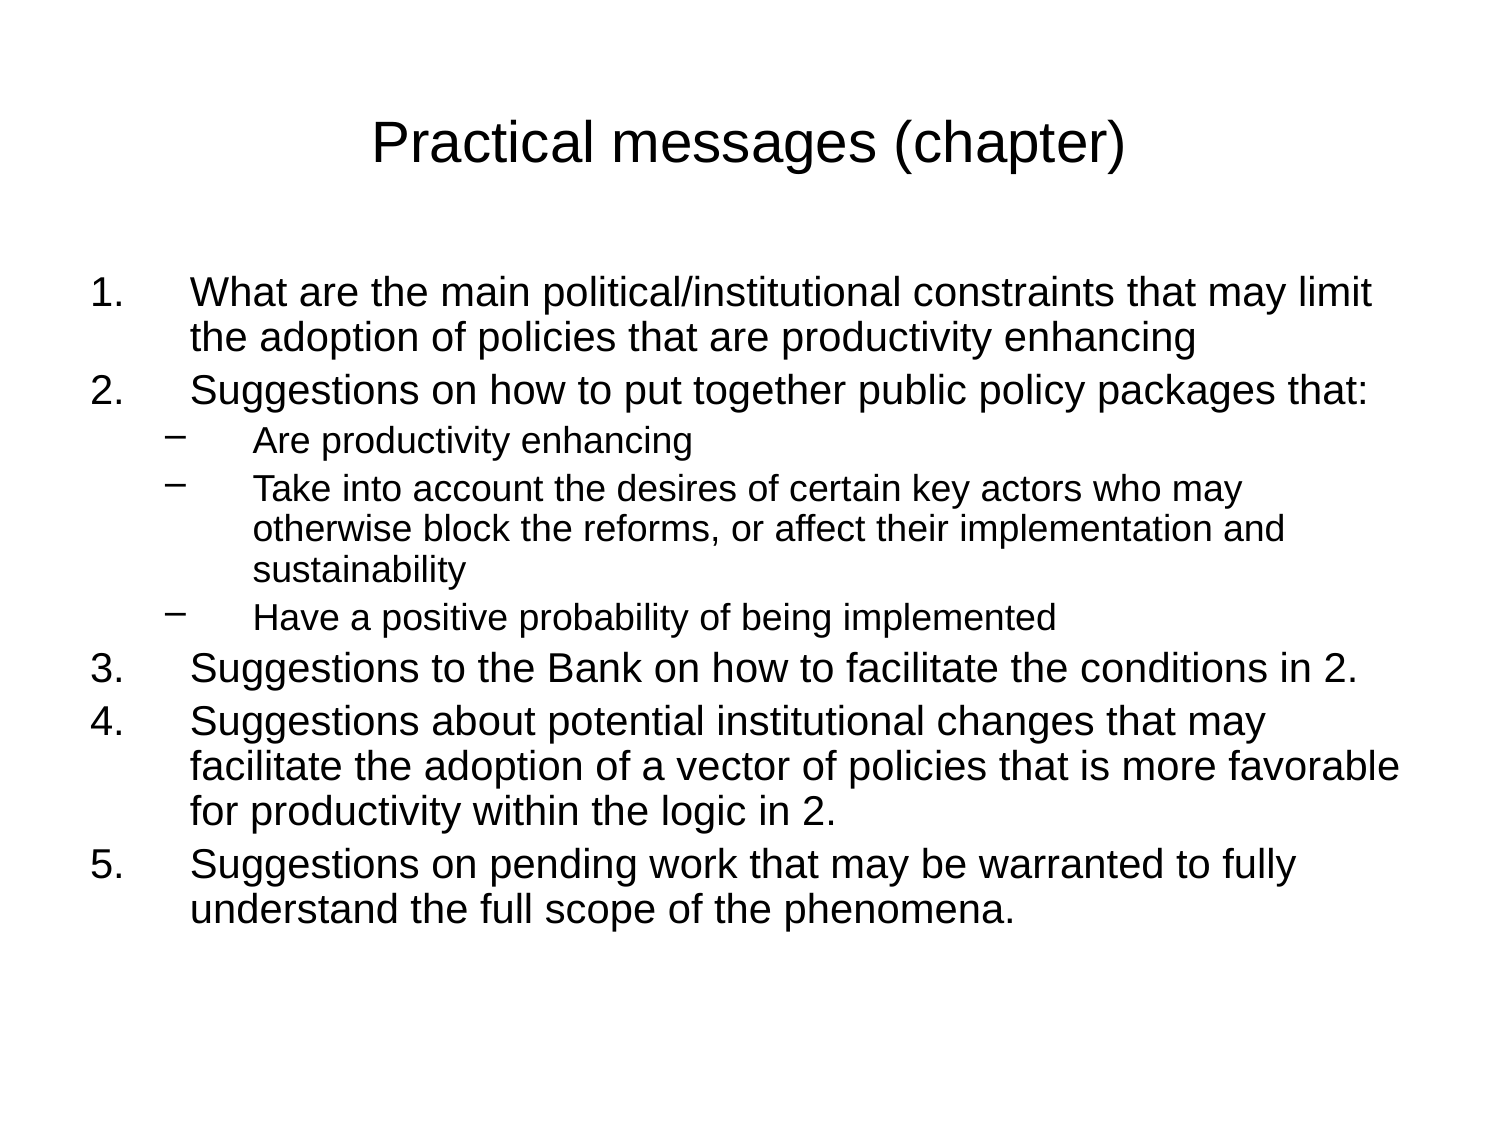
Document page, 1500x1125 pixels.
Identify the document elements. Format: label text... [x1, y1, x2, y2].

title Practical messages (chapter) [74, 44, 1426, 233]
list What are the main political/institutional constraints that may limit the adoption of policies that are productivity enhancing Suggestions on how to put together public policy packages that: Are productivity enhancing Take into account the desires of certain key actors who may otherwise block the reforms, or affect their implementation and sustainability Have a positive probability of being implemented Suggestions to the Bank on how to facilitate the conditions in 2. Suggestions about potential institutional changes that may facilitate the adoption of a vector of policies that is more favorable for productivity within the logic in 2. Suggestions on pending work that may be warranted to fully understand the full scope of the phenomena. [74, 262, 1426, 1006]
